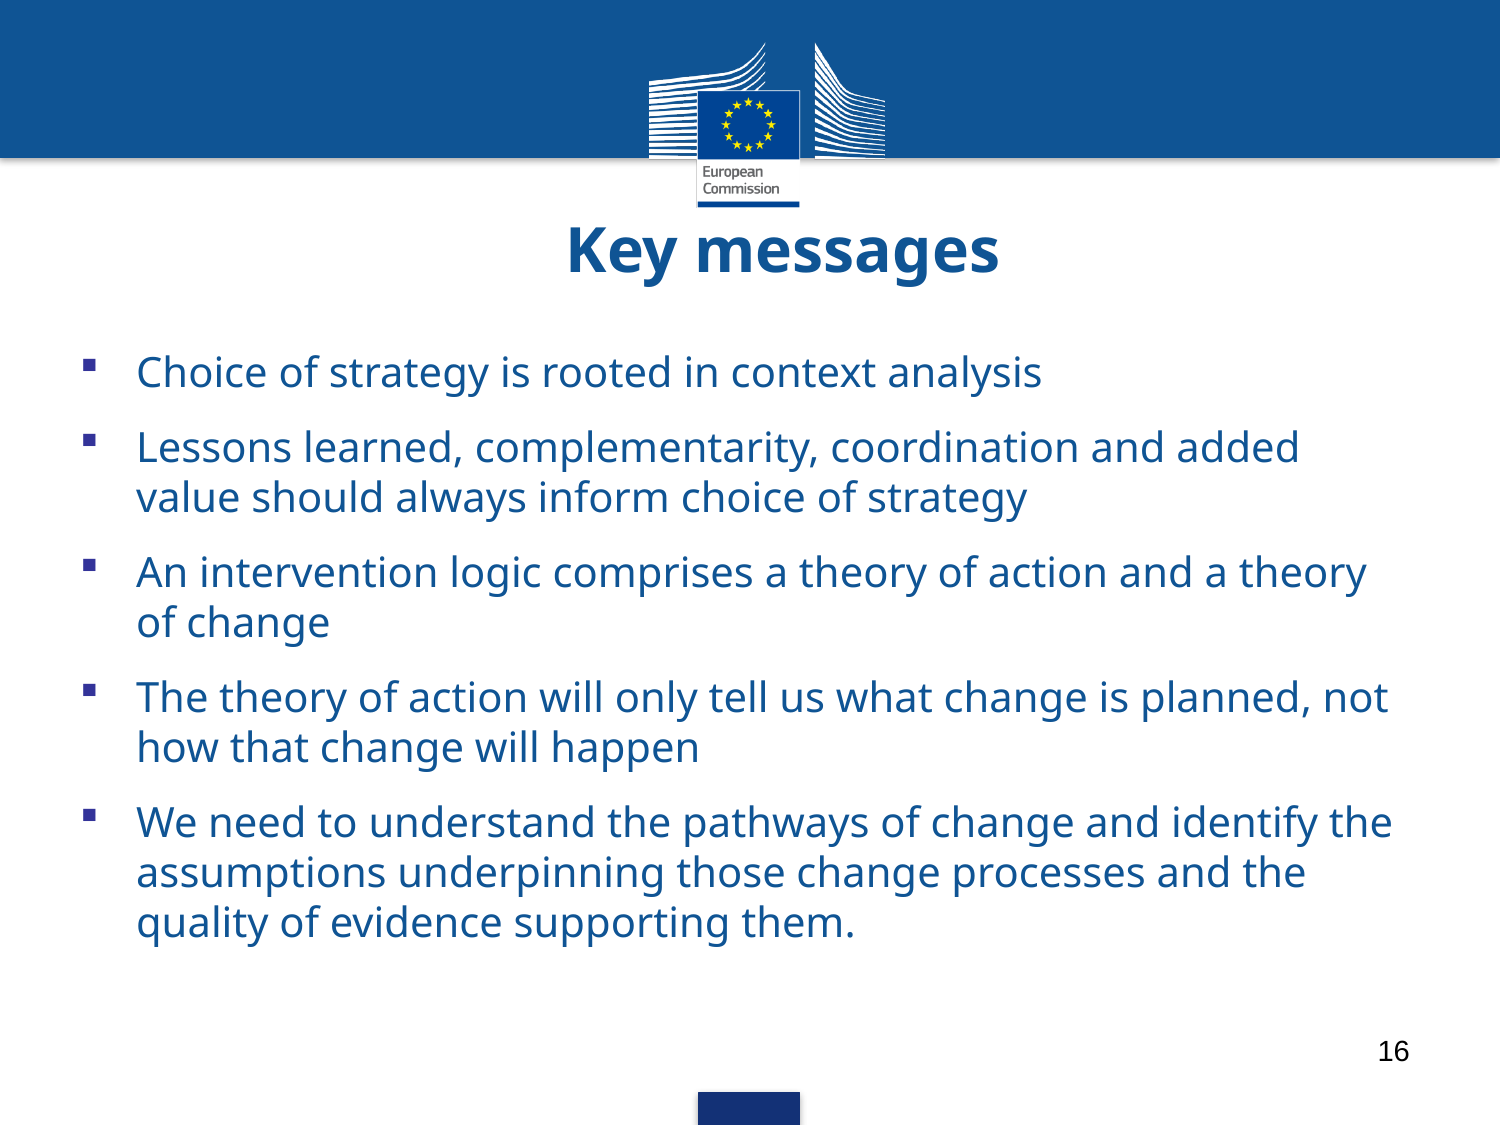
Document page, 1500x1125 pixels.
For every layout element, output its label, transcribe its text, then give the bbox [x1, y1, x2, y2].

list Choice of strategy is rooted in context analysis Lessons learned, complementarity, coordination and added value should always inform choice of strategy An intervention logic comprises a theory of action and a theory of change The theory of action will only tell us what change is planned, not how that change will happen We need to understand the pathways of change and identify the assumptions underpinning those change processes and the quality of evidence supporting them. [64, 337, 1424, 1107]
picture [649, 42, 885, 184]
title Key messages [34, 184, 1473, 312]
